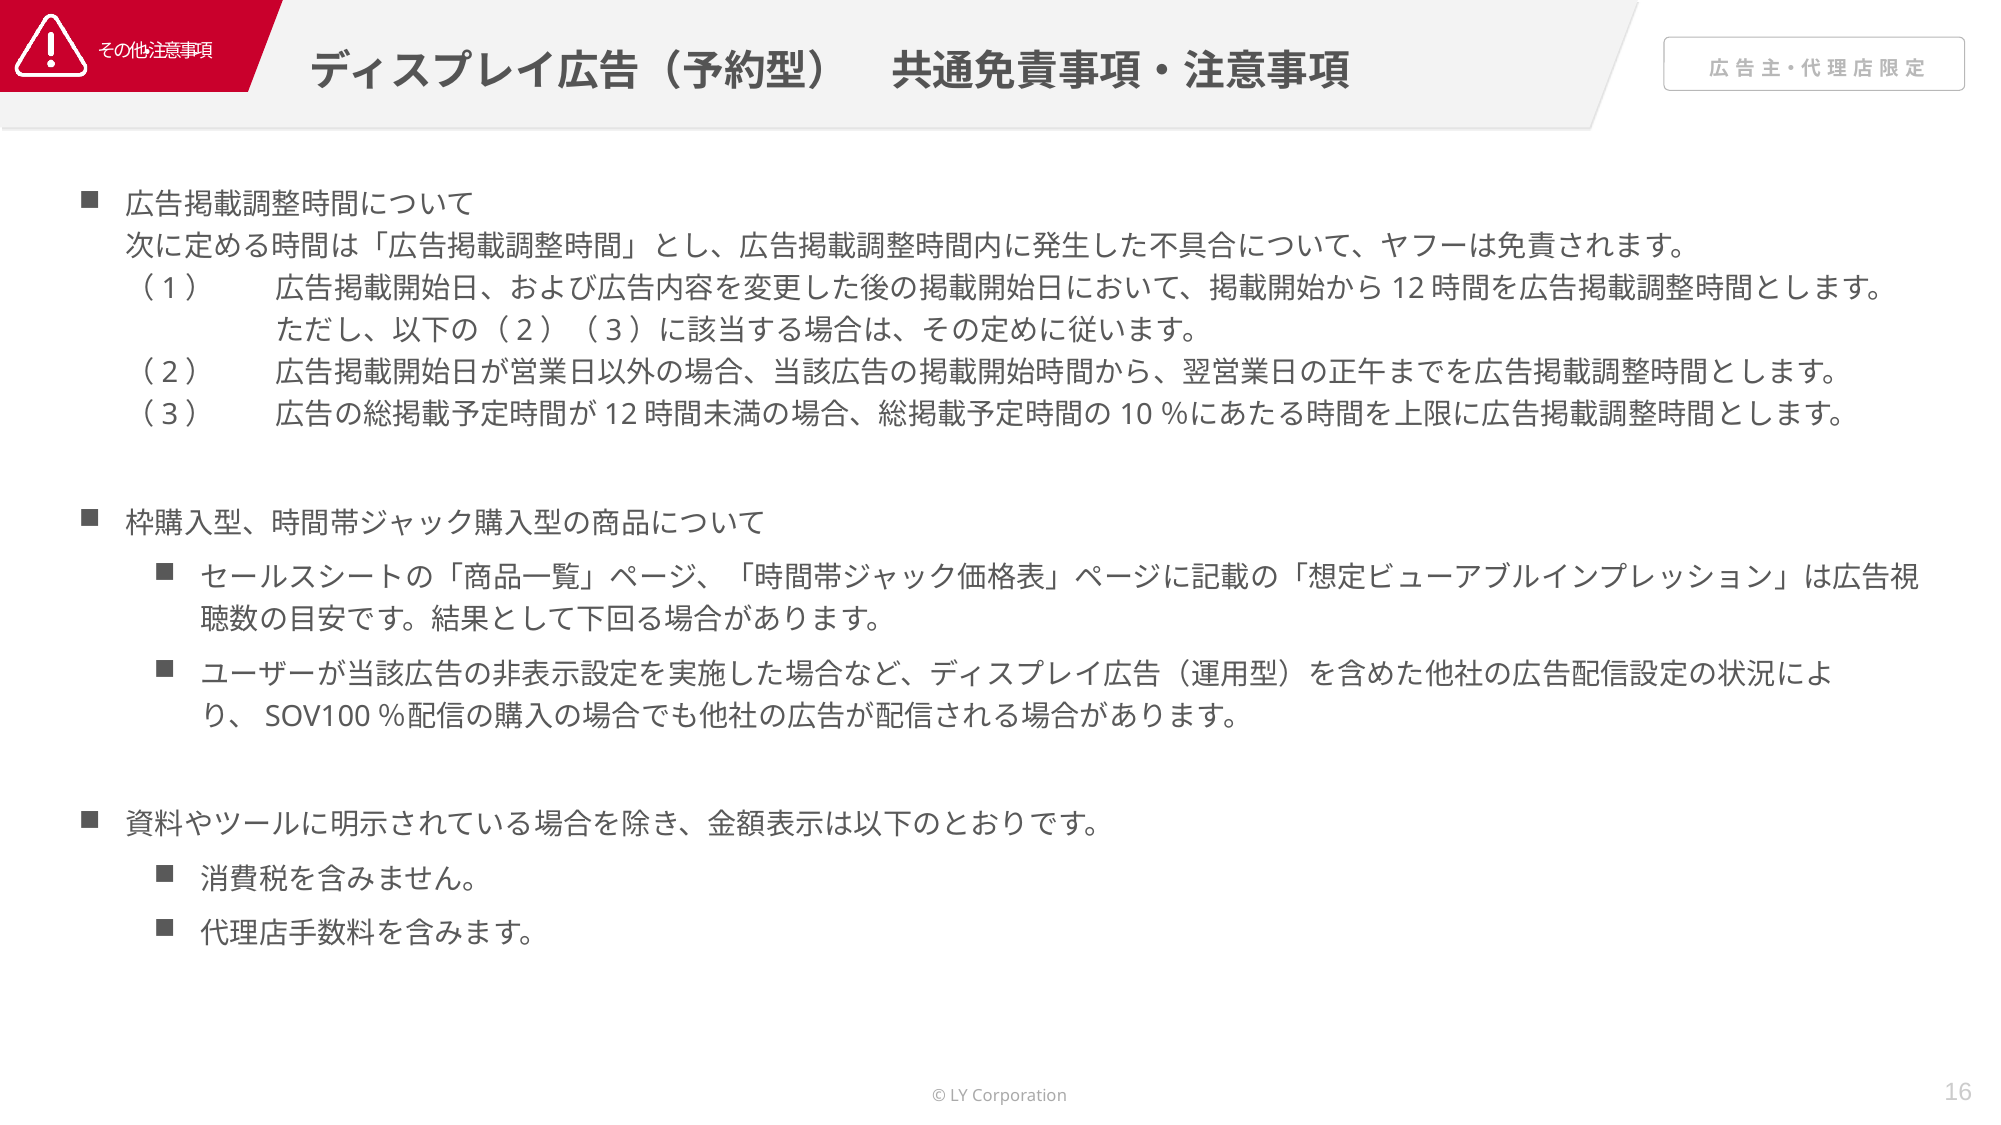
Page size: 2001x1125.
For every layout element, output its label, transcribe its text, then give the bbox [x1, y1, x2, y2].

list その他・注意事項 [97, 13, 240, 81]
text_box 広告掲載調整時間について 次に定める時間は「広告掲載調整時間」とし、広告掲載調整時間内に発生した不具合について、ヤフーは免責されます。 （1） 広告掲載開始日、および広告内容を変更した後の掲載開始日において、掲載開始から12時間を広告掲載調整時間とします。 ただし、以下の（2）（3）に該当する場合は、その定めに従います。 （2） 広告掲載開始日が営業日以外の場合、当該広告の掲載開始時間から、翌営業日の正午までを広告掲載調整時間とします。 （3） 広告の総掲載予定時間が12時間未満の場合、総掲載予定時間の10％にあたる時間を上限に広告掲載調整時間とします。 枠購入型、時間帯ジャック購入型の商品について セールスシートの「商品一覧」ページ、「時間帯ジャック価格表」ページに記載の「想定ビューアブルインプレッション」は広告視聴数の目安です。結果として下回る場合があります。 ユーザーが当該広告の非表示設定を実施した場合など、ディスプレイ広告（運用型）を含めた他社の広告配信設定の状況により、SOV100％配信の購入の場合でも他社の広告が配信される場合があります。 資料やツールに明示されている場合を除き、金額表示は以下のとおりです。 消費税を含みません。 代理店手数料を含みます。 [78, 178, 1922, 950]
list ディスプレイ広告（予約型） 共通免責事項・注意事項 [309, 41, 1645, 97]
picture [8, 4, 92, 87]
